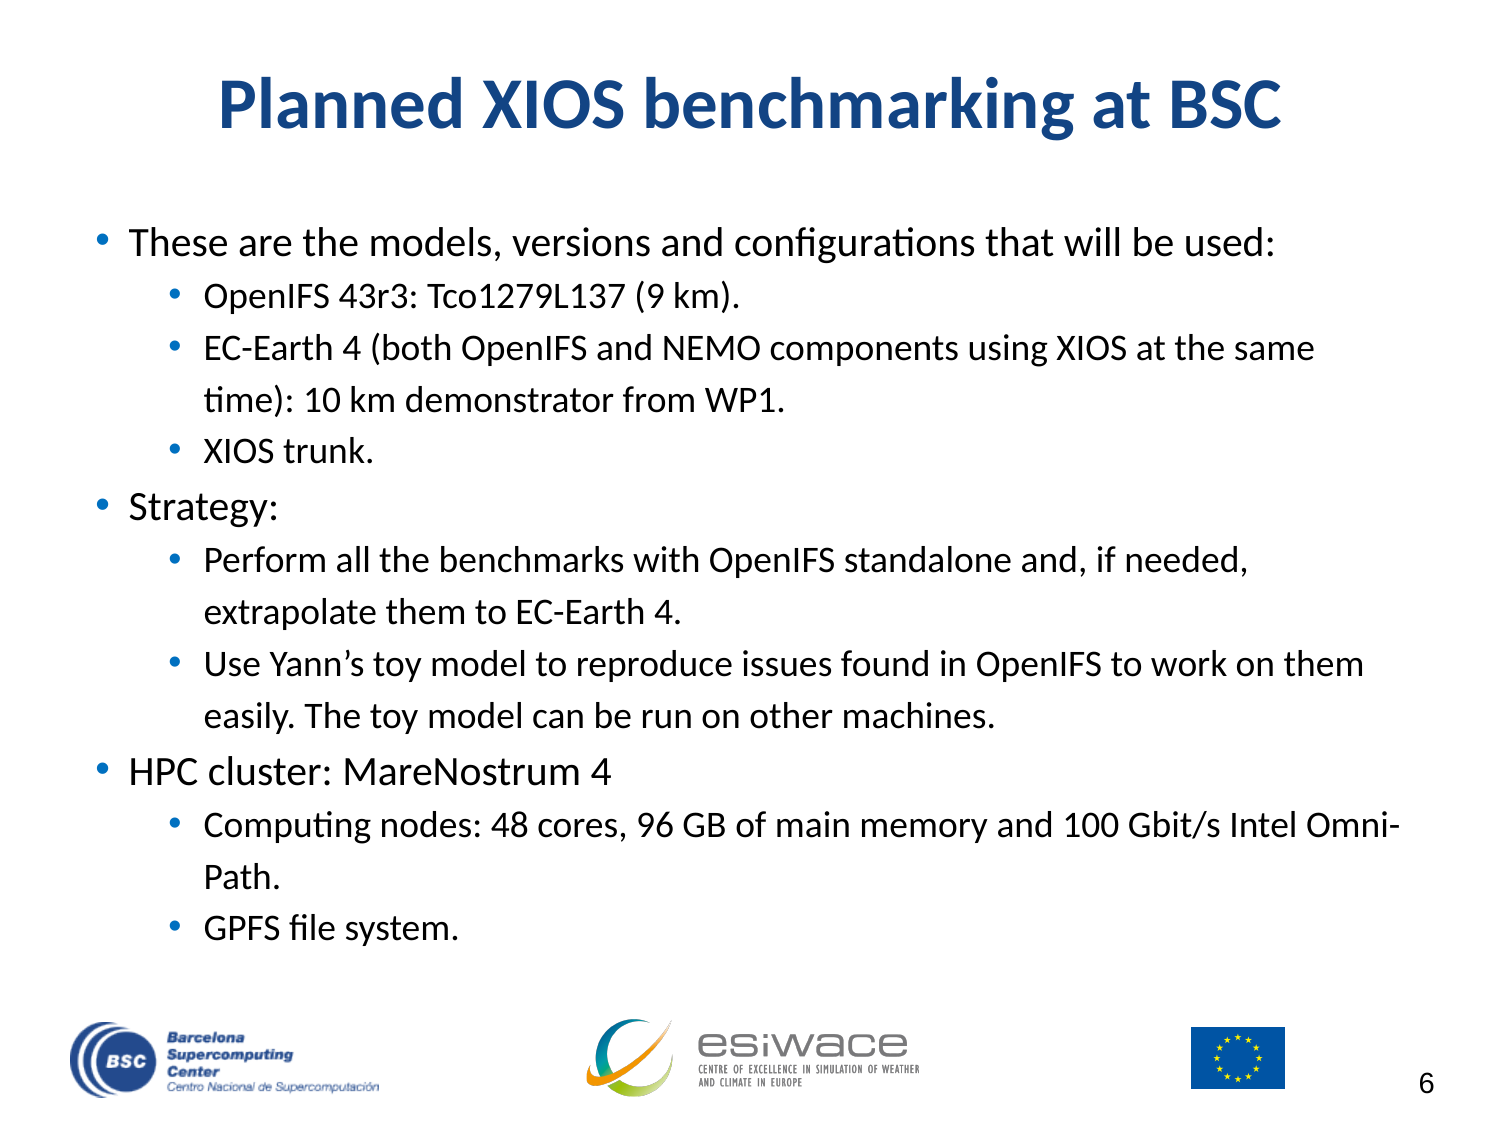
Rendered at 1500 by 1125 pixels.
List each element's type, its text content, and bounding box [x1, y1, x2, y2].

title Planned XIOS benchmarking at BSC [76, 35, 1427, 174]
picture [1190, 1027, 1285, 1090]
slide_number ‹#› [1403, 1038, 1494, 1125]
list These are the models, versions and configurations that will be used: OpenIFS 43r3: Tco1279L137 (9 km). EC-Earth 4 (both OpenIFS and NEMO components using XIOS at the same time): 10 km demonstrator from WP1. XIOS trunk. Strategy: Perform all the benchmarks with OpenIFS standalone and, if needed, extrapolate them to EC-Earth 4. Use Yann’s toy model to reproduce issues found in OpenIFS to work on them easily. The toy model can be run on other machines. HPC cluster: MareNostrum 4 Computing nodes: 48 cores, 96 GB of main memory and 100 Gbit/s Intel Omni-Path. GPFS file system. [76, 199, 1427, 993]
picture [70, 1022, 379, 1098]
picture [580, 1017, 920, 1099]
